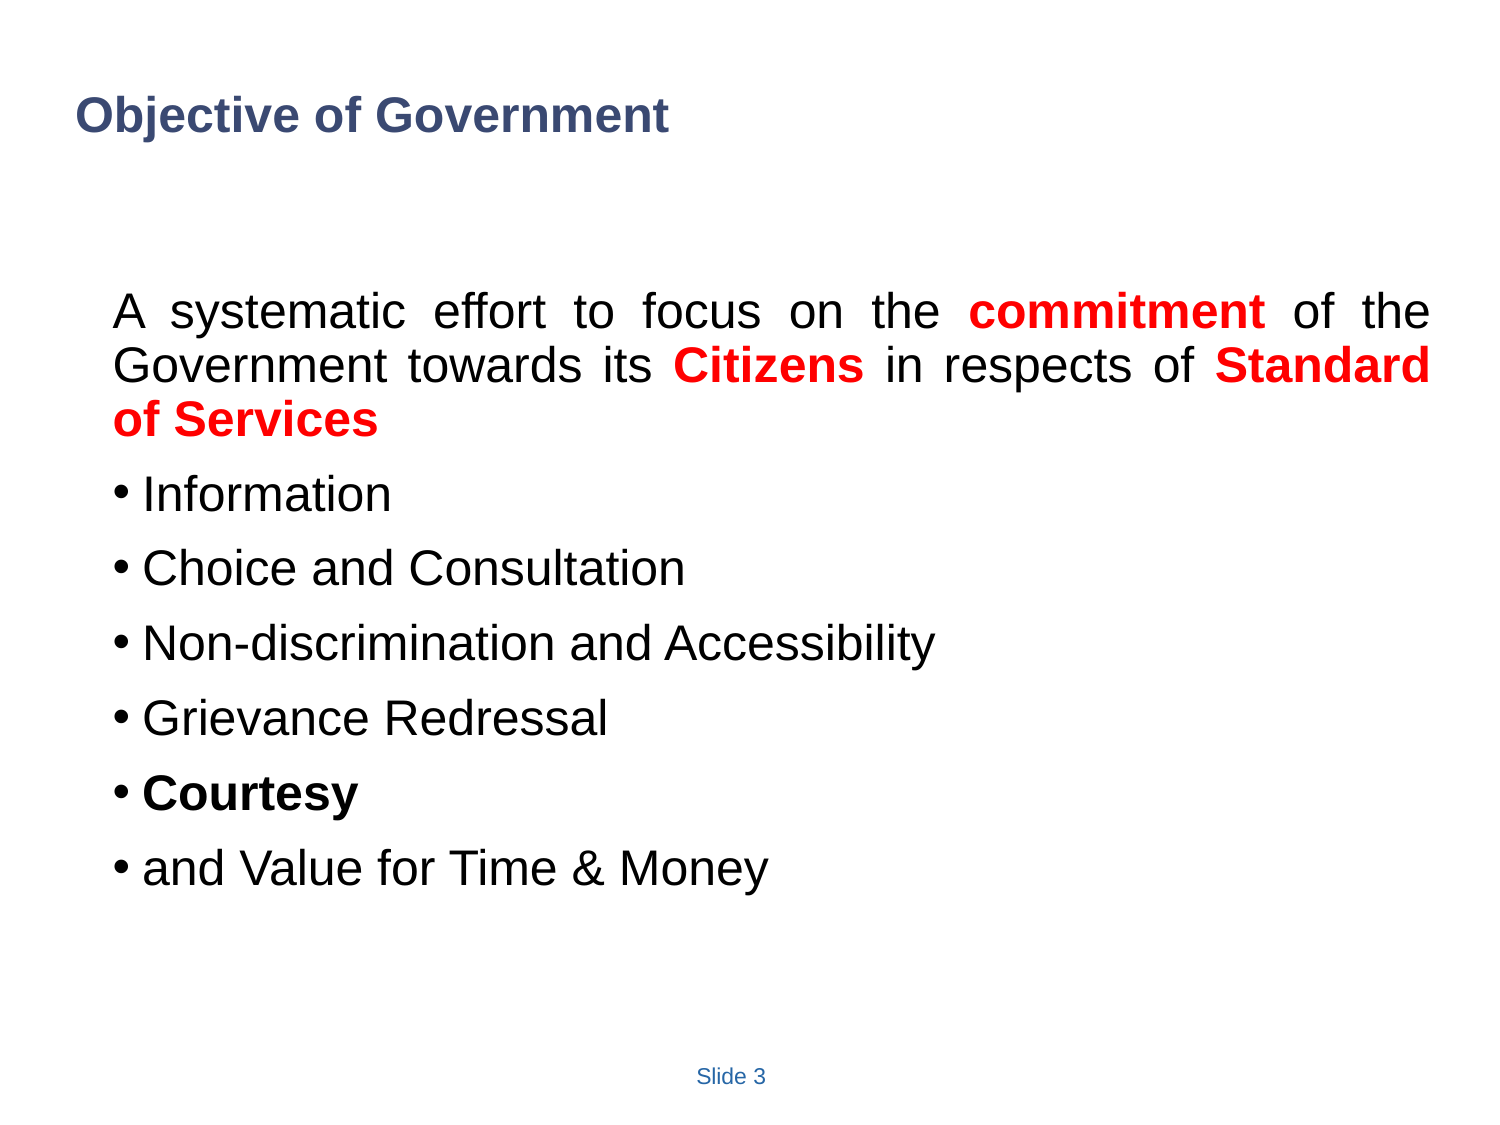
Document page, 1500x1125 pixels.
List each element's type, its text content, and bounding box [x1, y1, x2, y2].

list A systematic effort to focus on the commitment of the Government towards its Citizens in respects of Standard of Services Information Choice and Consultation Non-discrimination and Accessibility Grievance Redressal Courtesy and Value for Time & Money [112, 224, 1432, 1038]
title Objective of Government [75, 82, 1425, 225]
